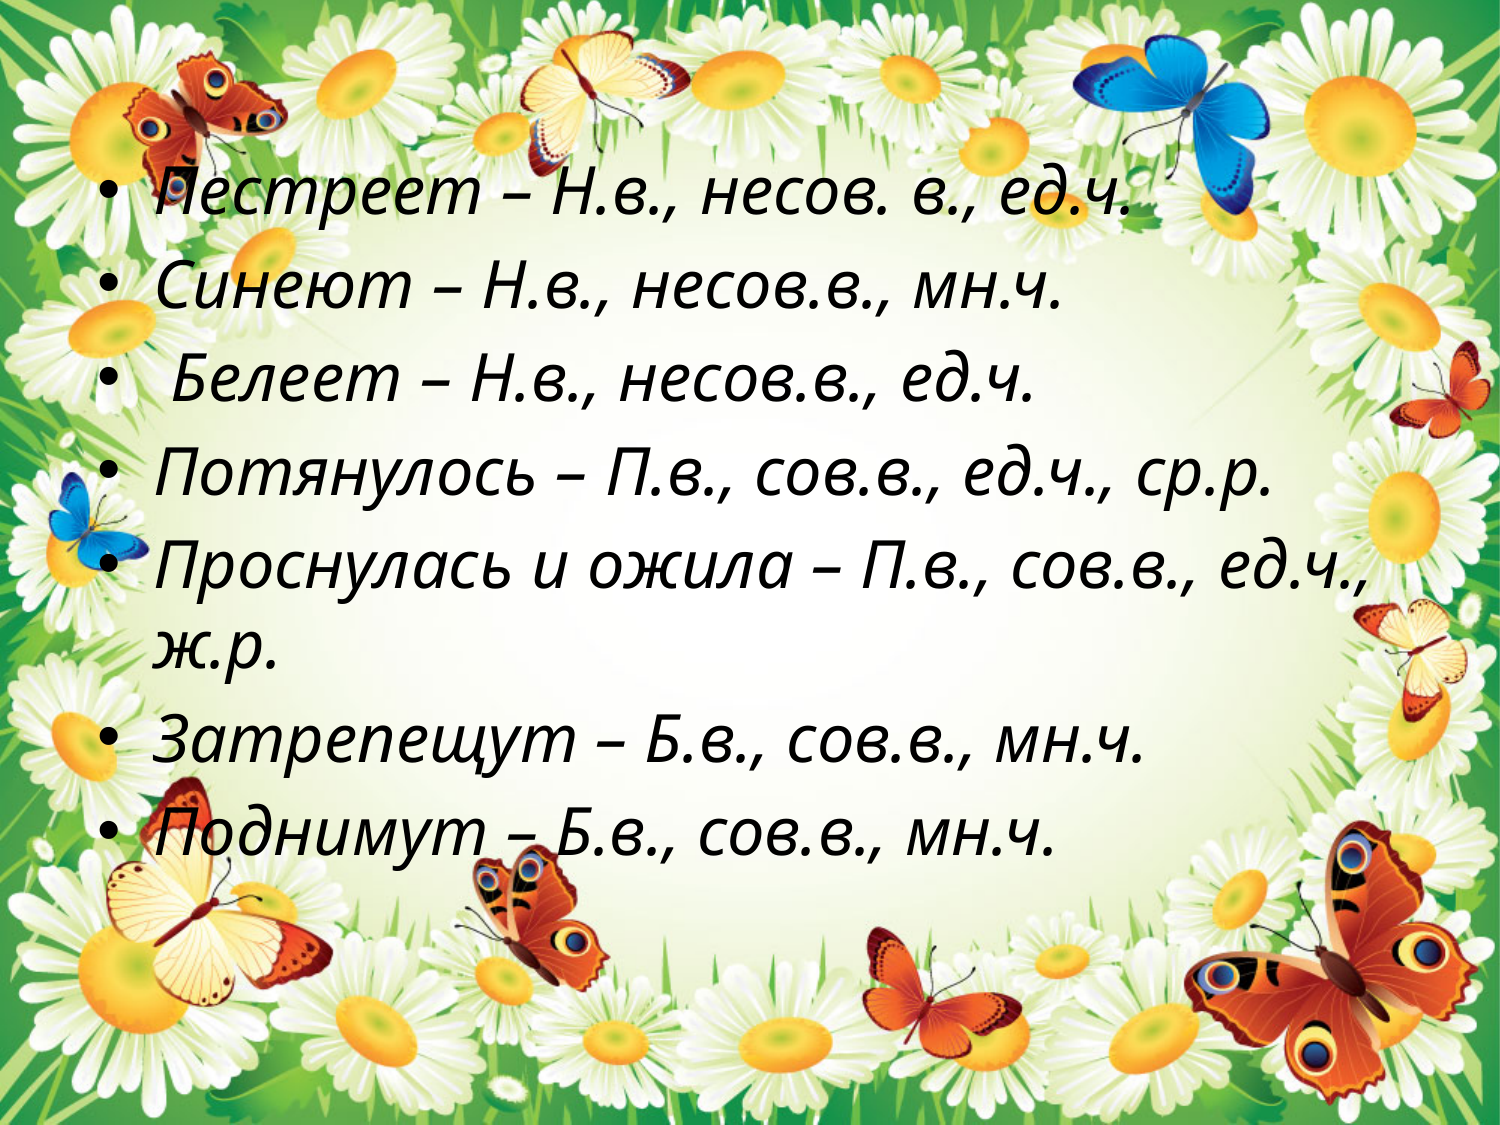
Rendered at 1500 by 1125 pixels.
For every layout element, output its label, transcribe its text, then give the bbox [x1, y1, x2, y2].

picture [0, 0, 1500, 1125]
list Пестреет – Н.в., несов. в., ед.ч. Синеют – Н.в., несов.в., мн.ч. Белеет – Н.в., несов.в., ед.ч. Потянулось – П.в., сов.в., ед.ч., ср.р. Проснулась и ожила – П.в., сов.в., ед.ч., ж.р. Затрепещут – Б.в., сов.в., мн.ч. Поднимут – Б.в., сов.в., мн.ч. [82, 140, 1442, 1005]
